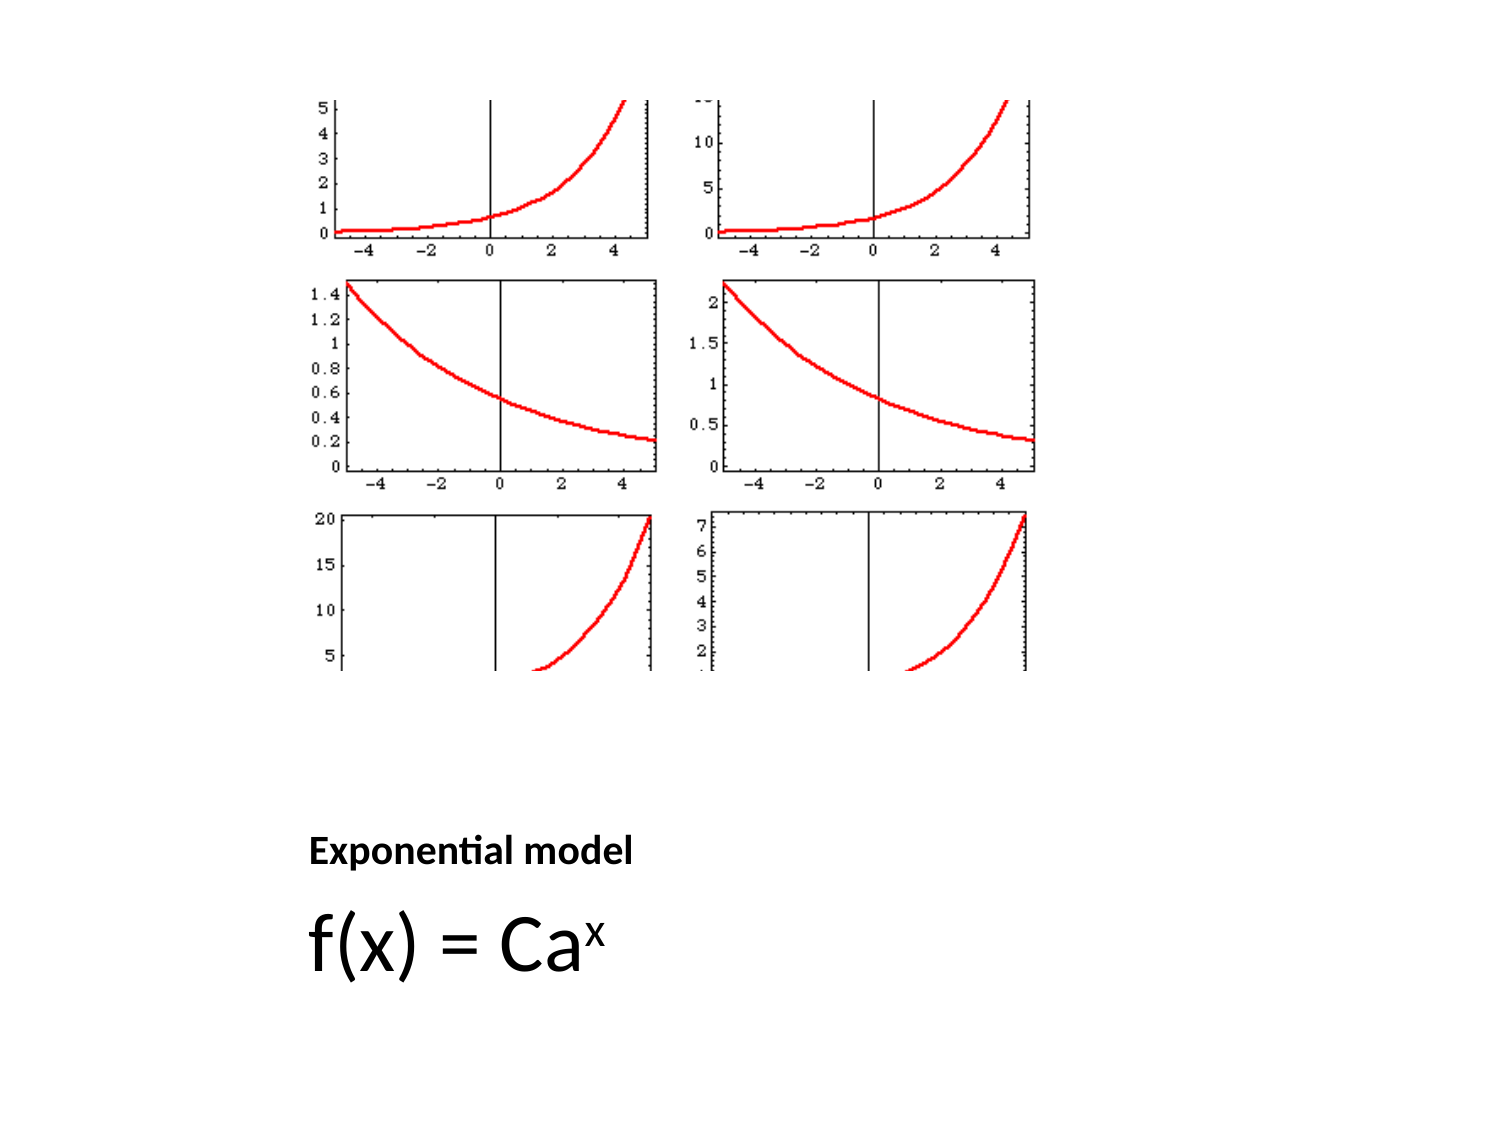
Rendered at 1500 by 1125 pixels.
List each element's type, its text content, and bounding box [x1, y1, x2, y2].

list f(x) = Cax [294, 880, 1194, 1013]
title Exponential model [294, 787, 1194, 880]
picture [293, 100, 1055, 671]
